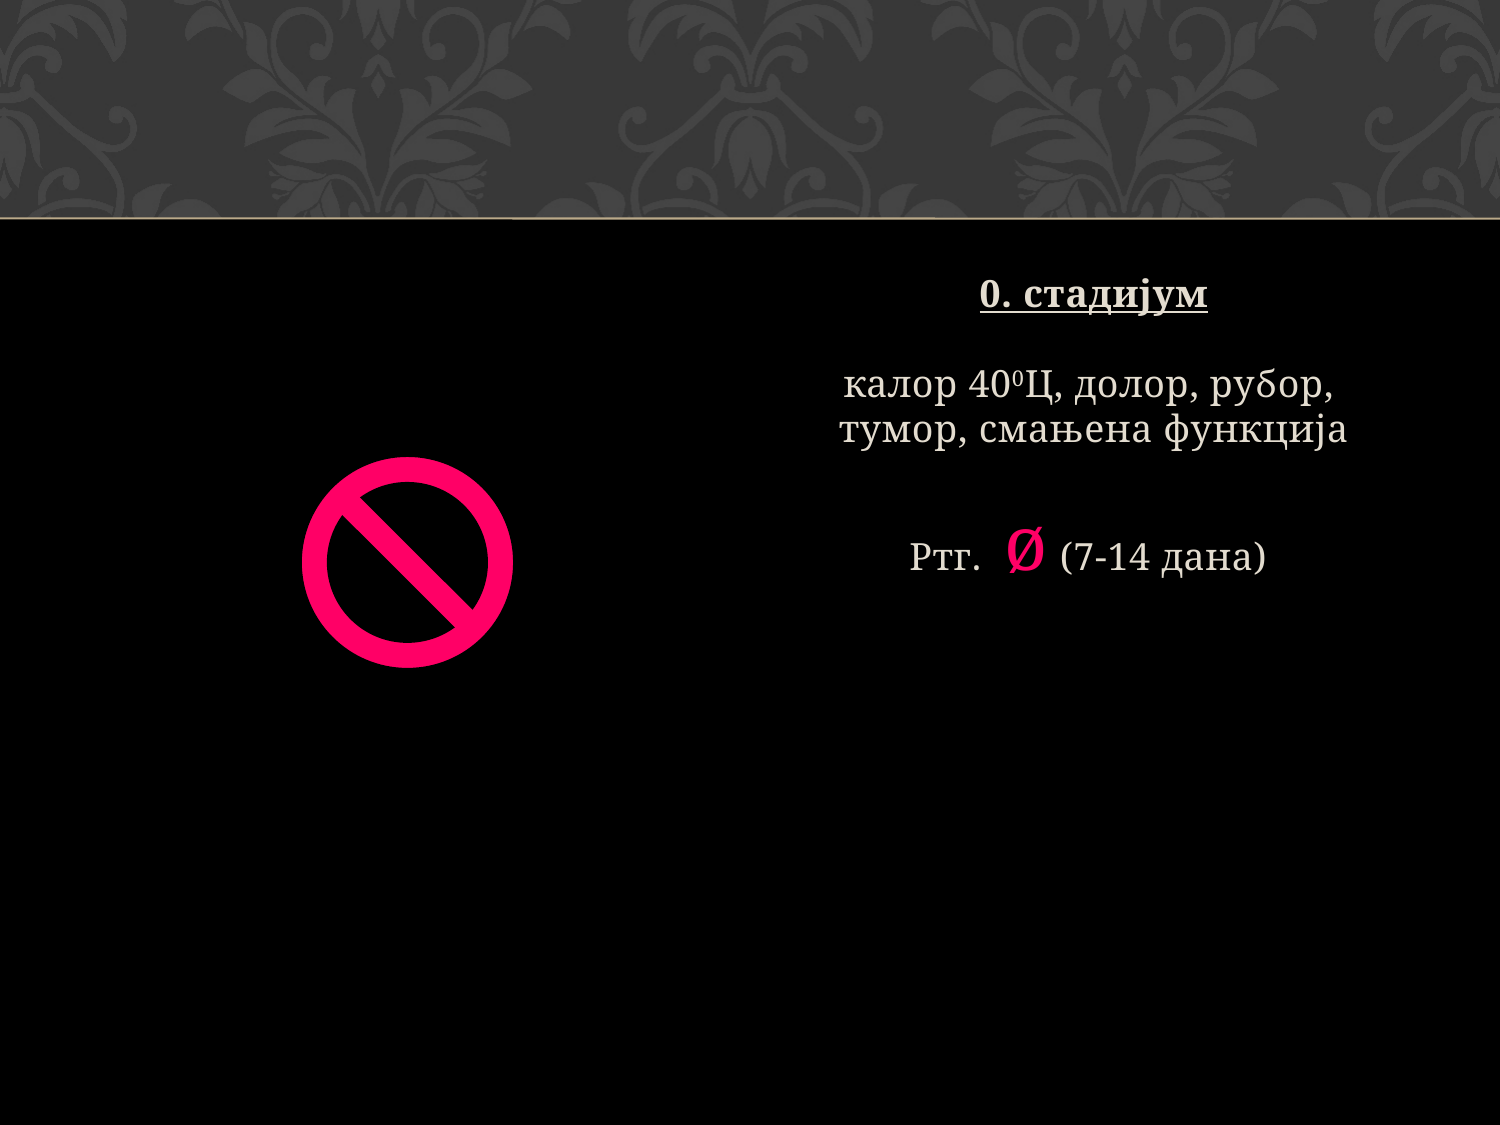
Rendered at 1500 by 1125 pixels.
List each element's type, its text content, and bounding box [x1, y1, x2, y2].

text_box [301, 456, 514, 669]
list 0. стадијум калор 400Ц, долор, рубор, тумор, смањена функција Ртг. ø (7-14 дана) [762, 262, 1425, 1005]
